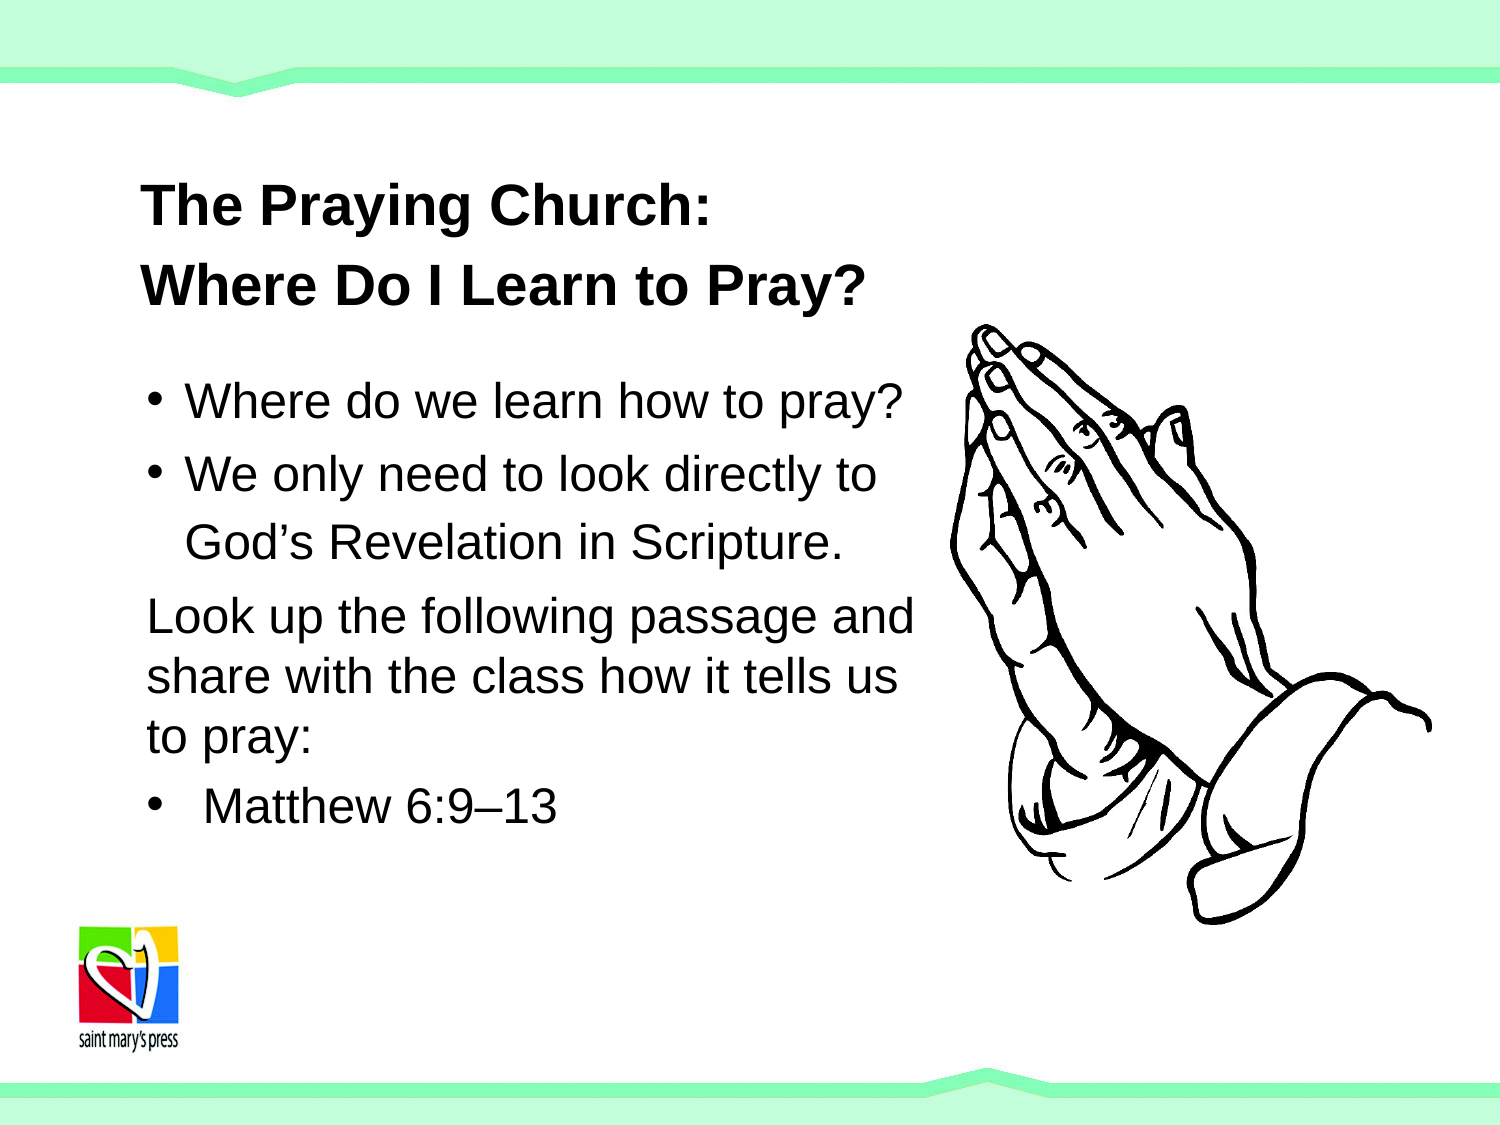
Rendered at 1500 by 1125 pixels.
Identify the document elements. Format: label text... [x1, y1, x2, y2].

title The Praying Church: Where Do I Learn to Pray? [125, 174, 1238, 300]
picture [0, 0, 1500, 1125]
list Where do we learn how to pray? We only need to look directly to God’s Revelation in Scripture. Look up the following passage and share with the class how it tells us to pray: Matthew 6:9–13 [131, 352, 969, 940]
